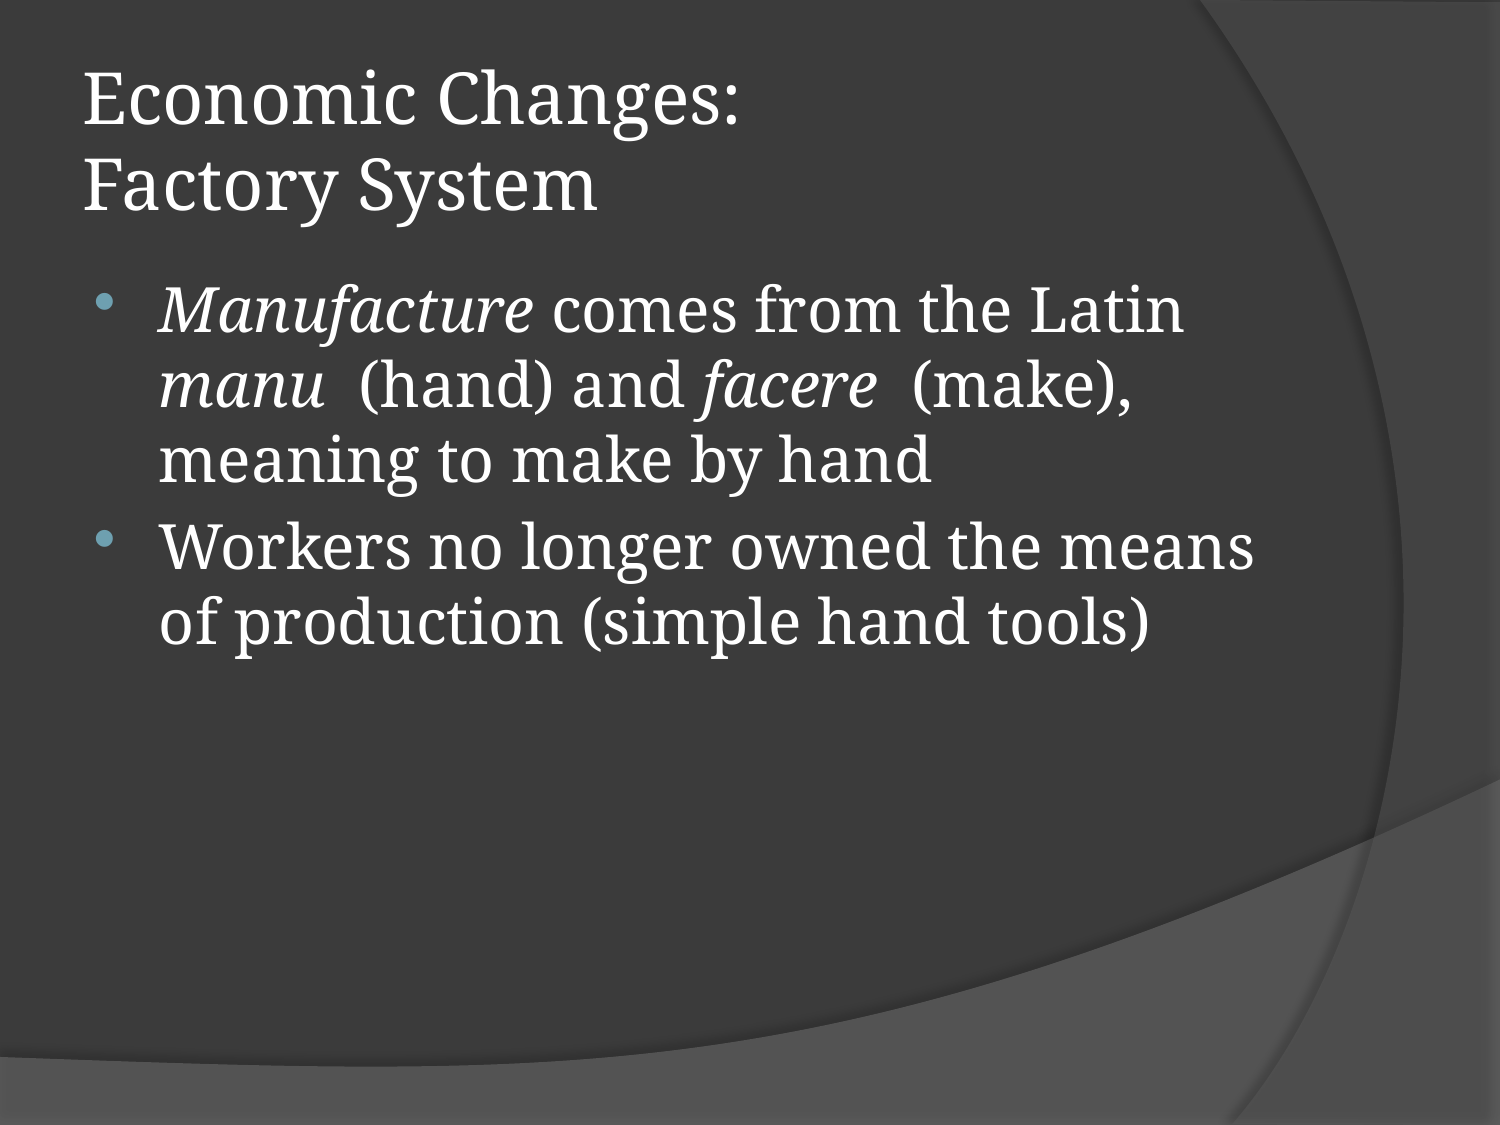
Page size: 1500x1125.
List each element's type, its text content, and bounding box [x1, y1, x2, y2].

title Economic Changes: Factory System [75, 45, 1300, 233]
list Manufacture comes from the Latin manu (hand) and facere (make), meaning to make by hand Workers no longer owned the means of production (simple hand tools) [75, 262, 1300, 1005]
